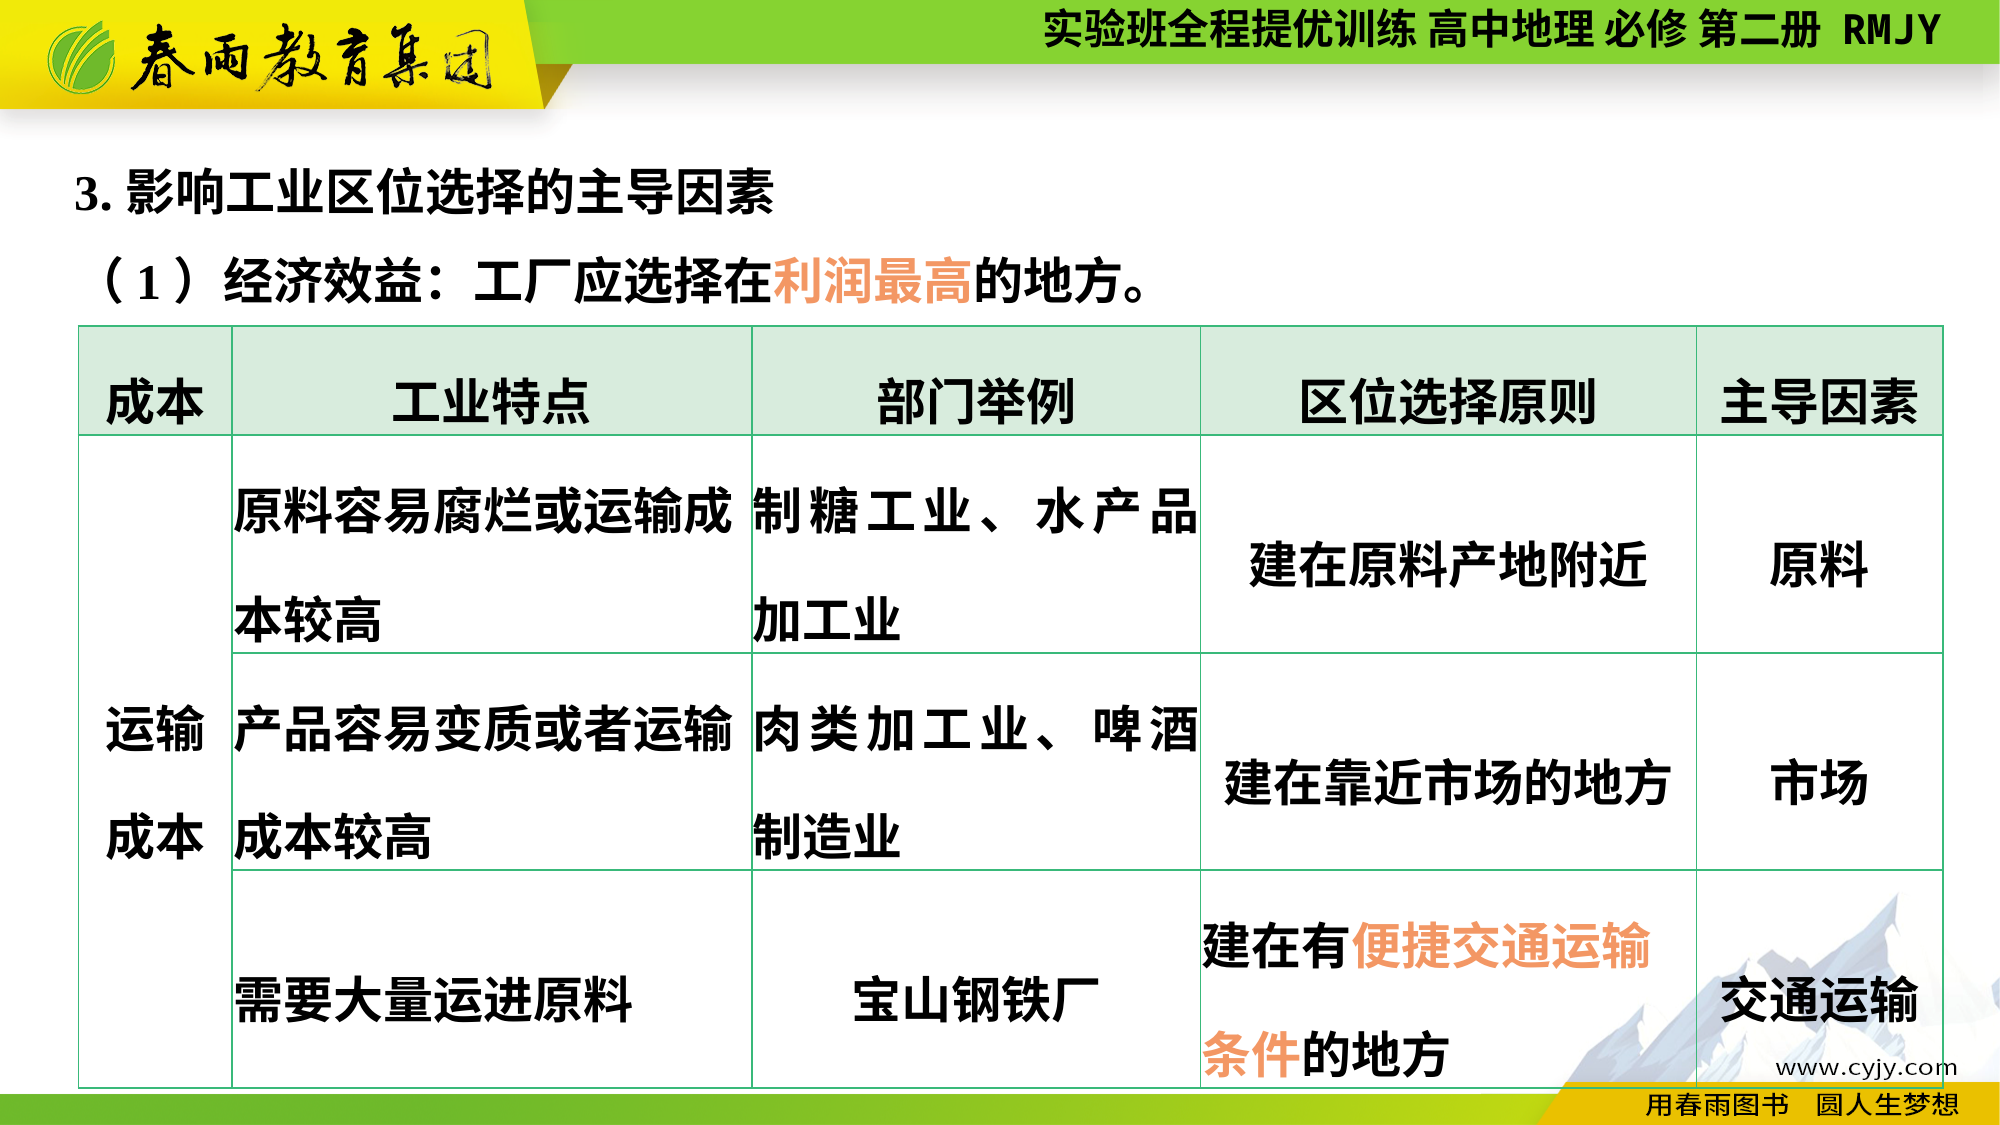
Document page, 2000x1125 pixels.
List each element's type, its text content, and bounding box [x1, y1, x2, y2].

table_header 成本 [79, 327, 231, 434]
table_cell 肉类加工业、啤酒制造业 [753, 654, 1200, 869]
table_cell 市场 [1697, 654, 1942, 869]
table_cell 建在有便捷交通运输条件的地方 [1201, 871, 1696, 1087]
table_cell 原料容易腐烂或运输成本较高 [233, 436, 751, 652]
table_cell 建在靠近市场的地方 [1201, 654, 1696, 869]
list 3.影响工业区位选择的主导因素 （1）经济效益：工厂应选择在利润最高的地方。 [59, 122, 1944, 320]
picture [0, 0, 2000, 1125]
table_cell 交通运输 [1697, 871, 1942, 1087]
table_cell 产品容易变质或者运输成本较高 [233, 654, 751, 869]
table_cell 需要大量运进原料 [233, 871, 751, 1087]
table_cell 运输 成本 [79, 436, 231, 1087]
table_cell 原料 [1697, 436, 1942, 652]
table_cell 制糖工业、水产品加工业 [753, 436, 1200, 652]
table_header 部门举例 [753, 327, 1200, 434]
table_cell 宝山钢铁厂 [753, 871, 1200, 1087]
table_header 区位选择原则 [1201, 327, 1696, 434]
table_cell 建在原料产地附近 [1201, 436, 1696, 652]
table_header 工业特点 [233, 327, 751, 434]
table_header 主导因素 [1697, 327, 1942, 434]
